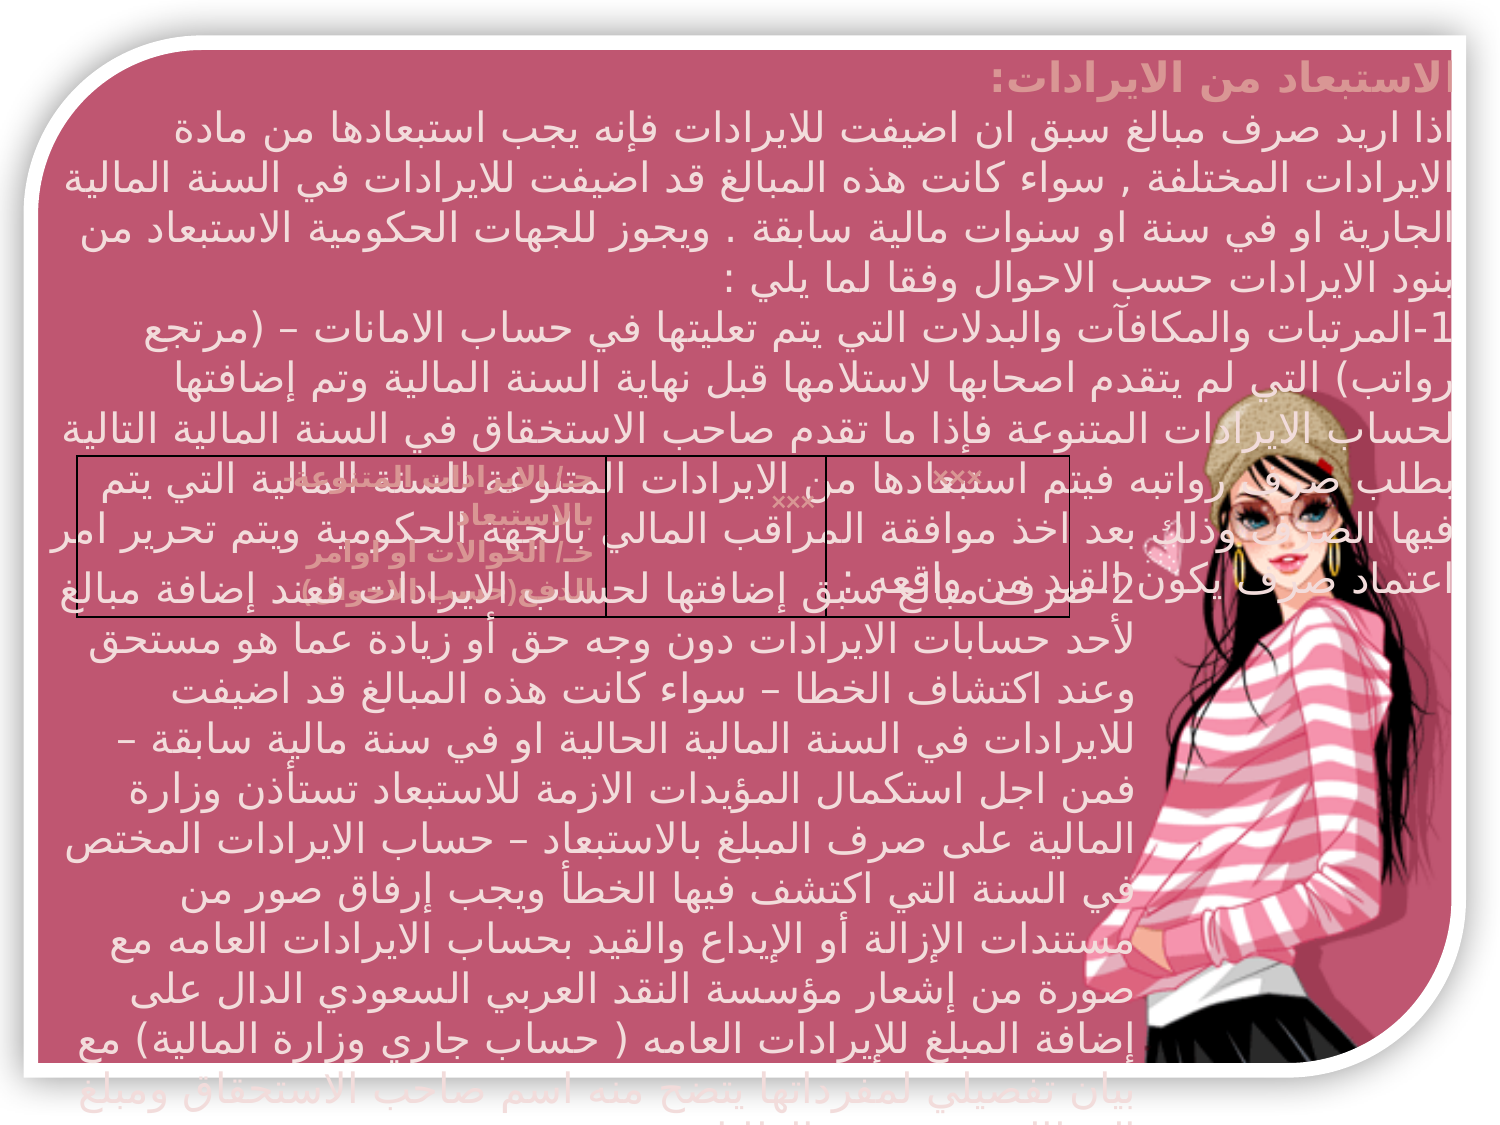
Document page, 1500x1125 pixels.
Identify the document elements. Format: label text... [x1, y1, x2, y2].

text_box 2-صرف مبالغ سبق إضافتها لحساب الايرادات فعند إضافة مبالغ لأحد حسابات الايرادات دون وجه حق أو زيادة عما هو مستحق وعند اكتشاف الخطا – سواء كانت هذه المبالغ قد اضيفت للايرادات في السنة المالية الحالية او في سنة مالية سابقة – فمن اجل استكمال المؤيدات الازمة للاستبعاد تستأذن وزارة المالية على صرف المبلغ بالاستبعاد – حساب الايرادات المختص في السنة التي اكتشف فيها الخطأ ويجب إرفاق صور من مستندات الإزالة أو الإيداع والقيد بحساب الايرادات العامه مع صورة من إشعار مؤسسة النقد العربي السعودي الدال على إضافة المبلغ للإيرادات العامه ( حساب جاري وزارة المالية) مع بيان تفصيلي لمفرداتها يتضح منه اسم صاحب الاستحقاق ومبلغ المطالبة ومن هذه الطلبات : طلبات الاستبعاد التي تتعلق بالغرامات التي قد تفرض على المتعهدين او المقاولين وكذلك التي تتعلق بتعويضات نزع الملكية للعقارات او تلك التي تتعلق بالحسم على الموظفين نظير حالات الغياب او الجزاء او اقساط المساكن ... الخ. [17, 554, 1152, 1125]
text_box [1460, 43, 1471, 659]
picture [30, 42, 1459, 1071]
